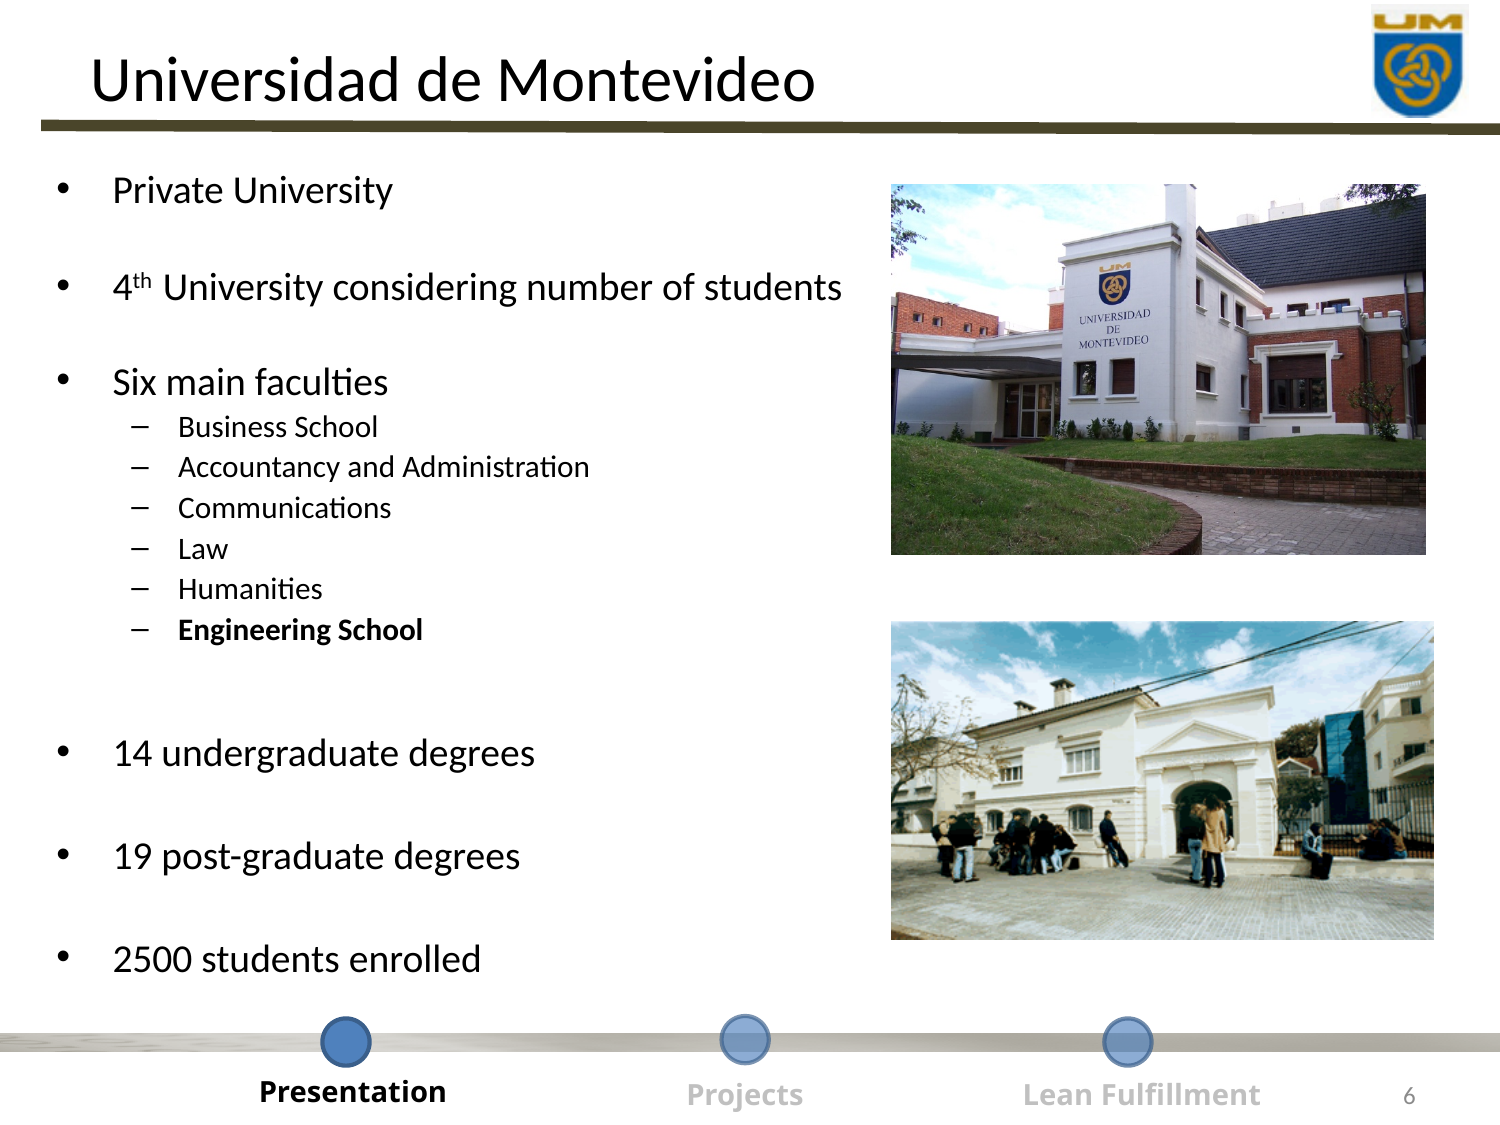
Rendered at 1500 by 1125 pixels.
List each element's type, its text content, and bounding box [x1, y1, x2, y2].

text_box [1104, 1016, 1152, 1031]
list Private University 4th University considering number of students Six main faculties Business School Accountancy and Administration Communications Law Humanities Engineering School 14 undergraduate degrees 19 post-graduate degrees 2500 students enrolled [41, 156, 1331, 1031]
text_box Lean Fulfillment [974, 1068, 1310, 1125]
text_box Projects [577, 1068, 913, 1125]
text_box [720, 1013, 770, 1031]
slide_number 6 [1135, 1065, 1431, 1125]
text_box [327, 1060, 365, 1068]
text_box Presentation [239, 1065, 467, 1110]
picture [891, 184, 1426, 555]
text_box [1109, 1060, 1147, 1068]
text_box [729, 1060, 761, 1066]
title Universidad de Montevideo [53, 11, 1366, 123]
picture [0, 1033, 1500, 1052]
picture [891, 621, 1434, 941]
text_box [322, 1016, 370, 1031]
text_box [41, 125, 1500, 130]
picture [1370, 4, 1470, 118]
